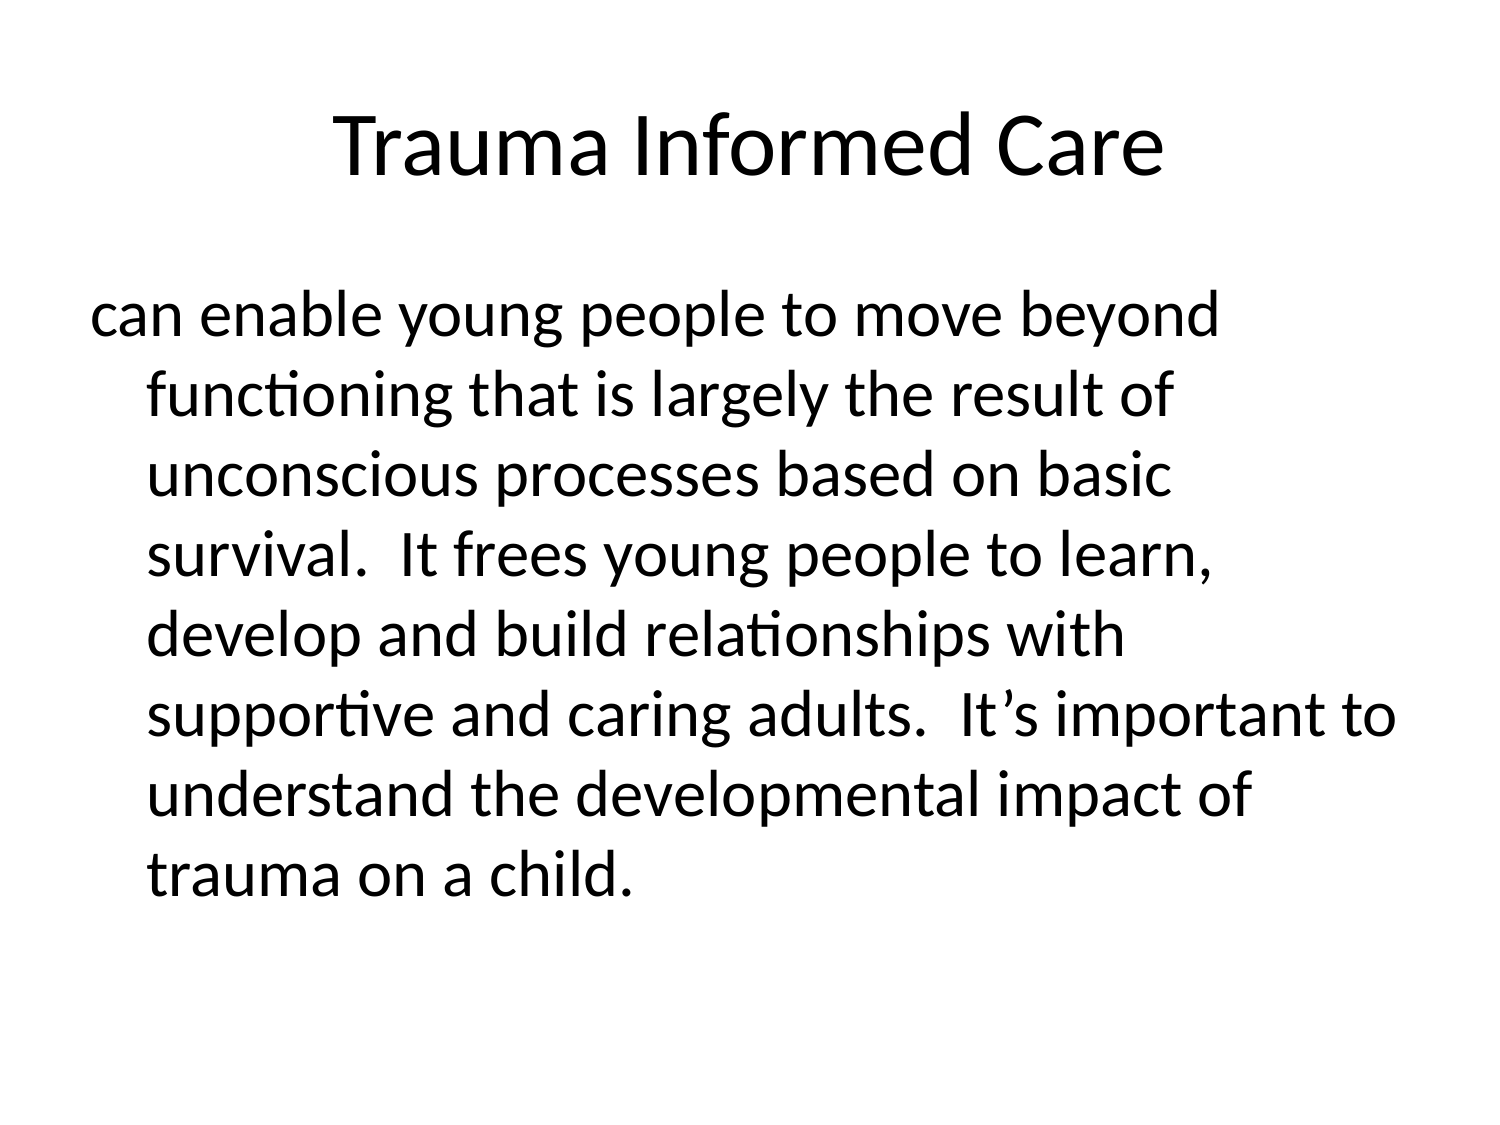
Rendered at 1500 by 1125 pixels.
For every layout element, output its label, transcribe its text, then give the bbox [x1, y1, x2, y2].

list can enable young people to move beyond functioning that is largely the result of unconscious processes based on basic survival. It frees young people to learn, develop and build relationships with supportive and caring adults. It’s important to understand the developmental impact of trauma on a child. [75, 262, 1425, 1005]
title Trauma Informed Care [75, 45, 1425, 233]
